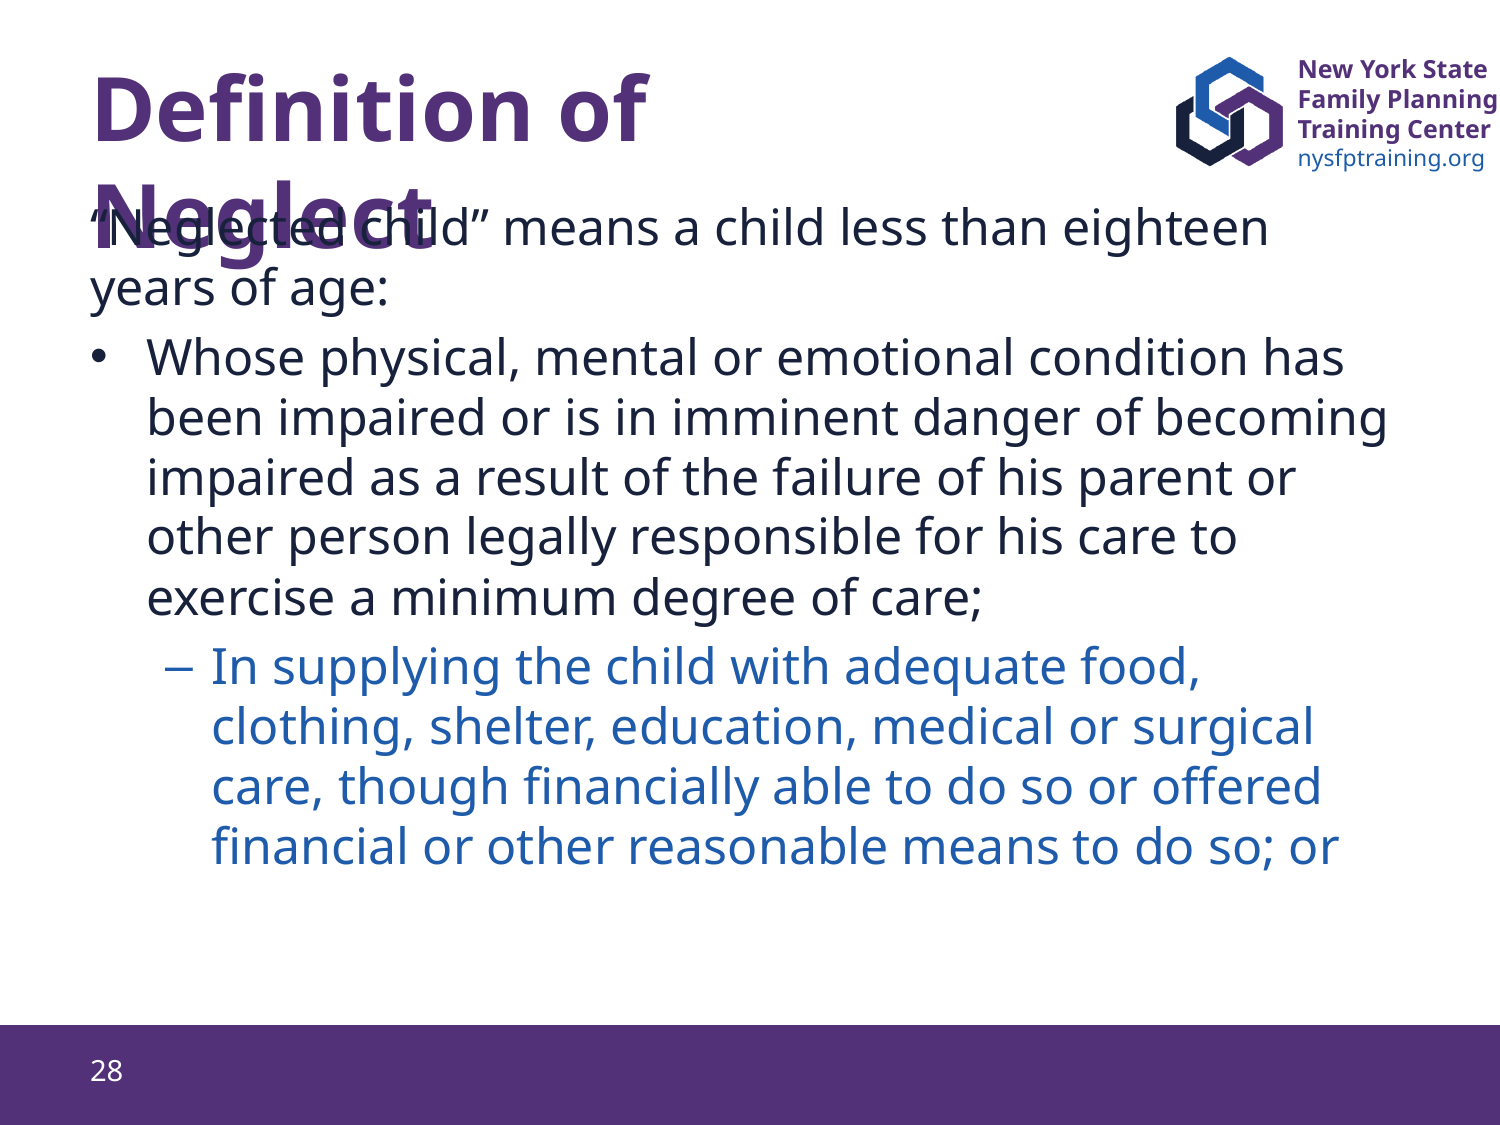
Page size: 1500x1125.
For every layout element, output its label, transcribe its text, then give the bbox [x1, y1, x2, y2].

title Definition of Neglect [75, 45, 913, 187]
picture [1175, 55, 1284, 168]
list “Neglected child” means a child less than eighteen years of age: Whose physical, mental or emotional condition has been impaired or is in imminent danger of becoming impaired as a result of the failure of his parent or other person legally responsible for his care to exercise a minimum degree of care; In supplying the child with adequate food, clothing, shelter, education, medical or surgical care, though financially able to do so or offered financial or other reasonable means to do so; or [75, 187, 1425, 975]
slide_number 28 [75, 1042, 285, 1103]
